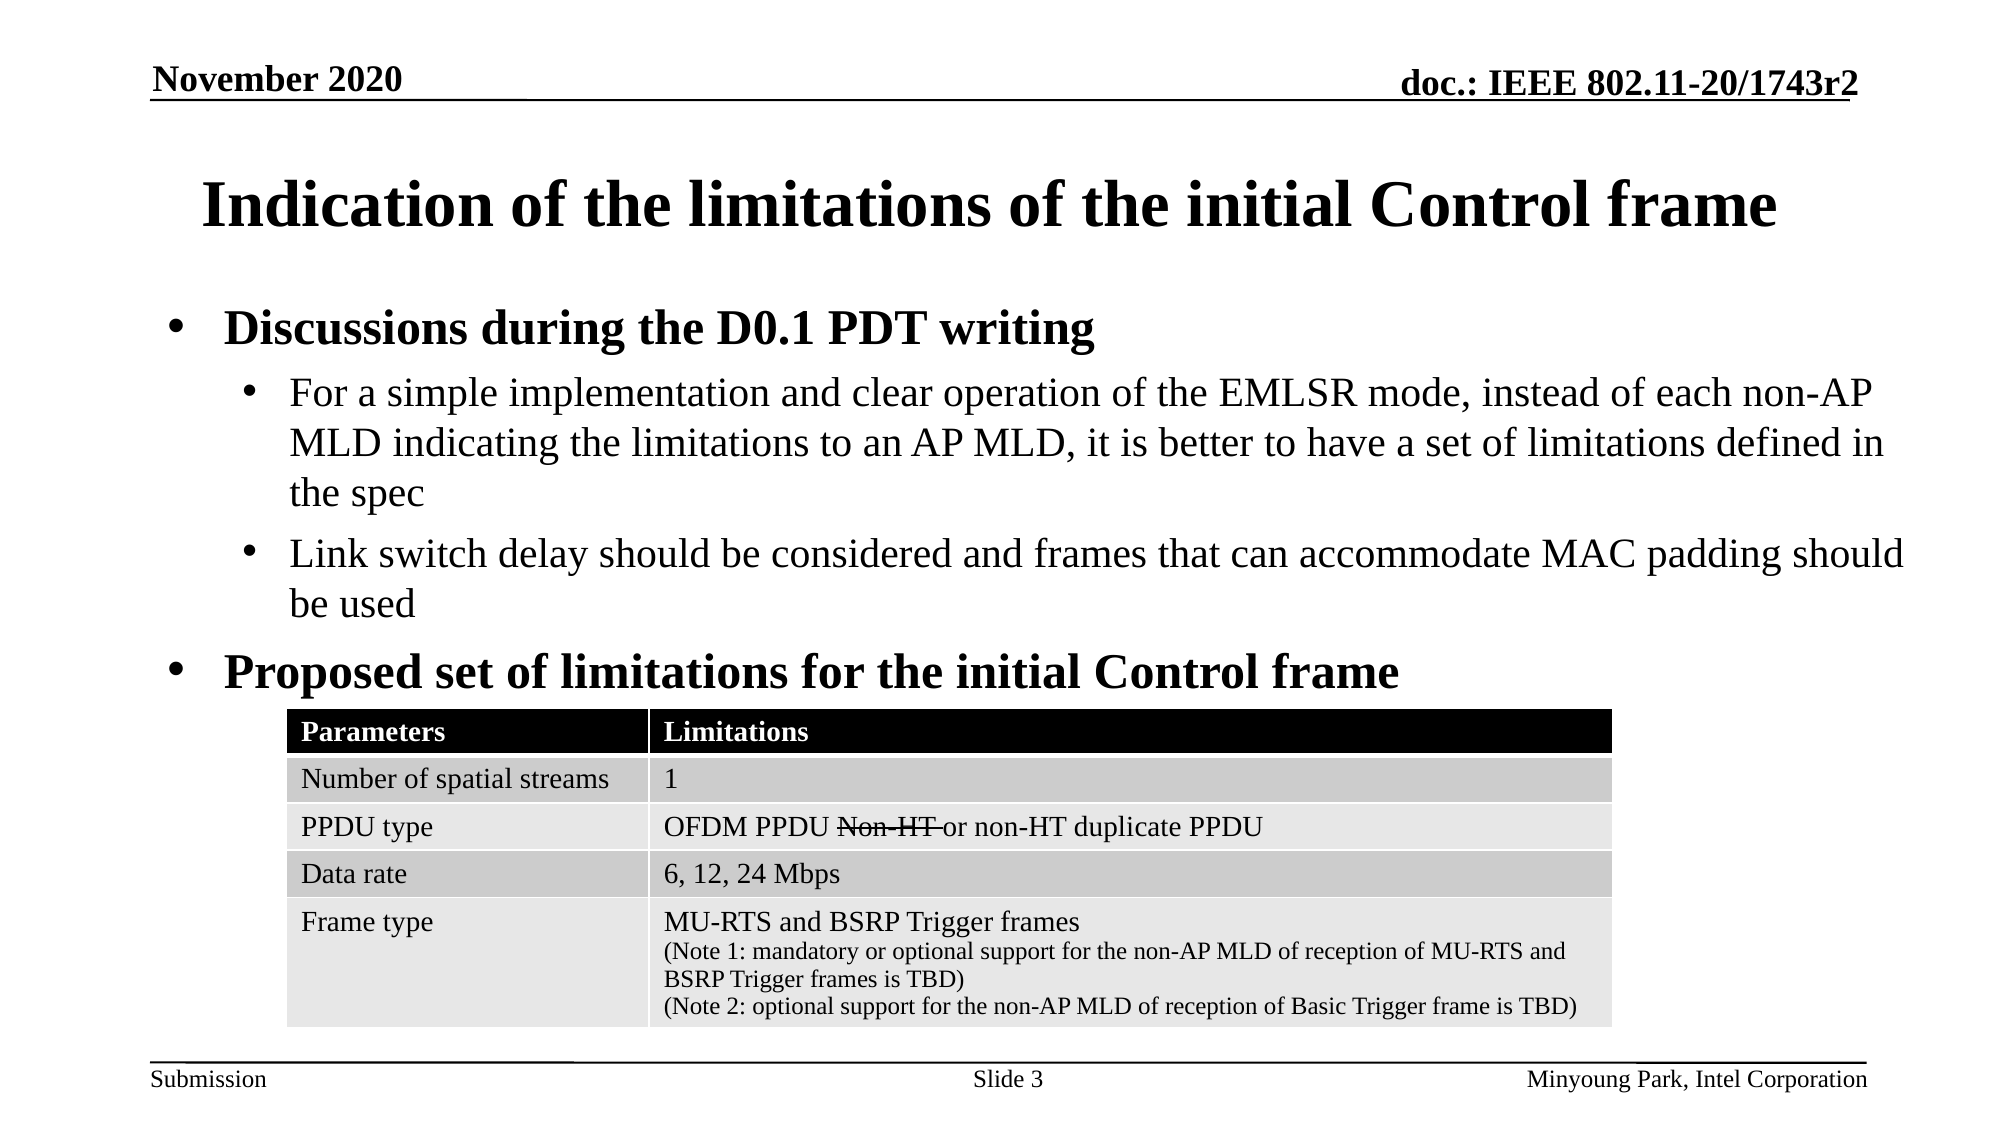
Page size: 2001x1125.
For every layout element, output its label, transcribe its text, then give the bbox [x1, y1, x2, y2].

table_cell Number of spatial streams [287, 758, 648, 802]
table_cell MU-RTS and BSRP Trigger frames (Note 1: mandatory or optional support for the non-AP MLD of reception of MU-RTS and BSRP Trigger frames is TBD) (Note 2: optional support for the non-AP MLD of reception of Basic Trigger frame is TBD) [650, 898, 1612, 1027]
slide_number Slide 3 [950, 1061, 1067, 1123]
table_cell 6, 12, 24 Mbps [650, 851, 1612, 897]
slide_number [152, 54, 563, 100]
table_cell 1 [650, 758, 1612, 802]
table_cell Data rate [287, 851, 648, 897]
table_header Limitations [650, 709, 1612, 753]
title Indication of the limitations of the initial Control frame [149, 112, 1850, 288]
table_header Parameters [287, 709, 648, 753]
list Discussions during the D0.1 PDT writing For a simple implementation and clear operation of the EMLSR mode, instead of each non-AP MLD indicating the limitations to an AP MLD, it is better to have a set of limitations defined in the spec Link switch delay should be considered and frames that can accommodate MAC padding should be used Proposed set of limitations for the initial Control frame [152, 286, 1951, 1063]
table_cell Frame type [287, 898, 648, 1027]
footer Minyoung Park, Intel Corporation [1171, 1061, 1869, 1093]
table_cell OFDM PPDU Non-HT or non-HT duplicate PPDU [650, 804, 1612, 849]
table_cell PPDU type [287, 804, 648, 849]
